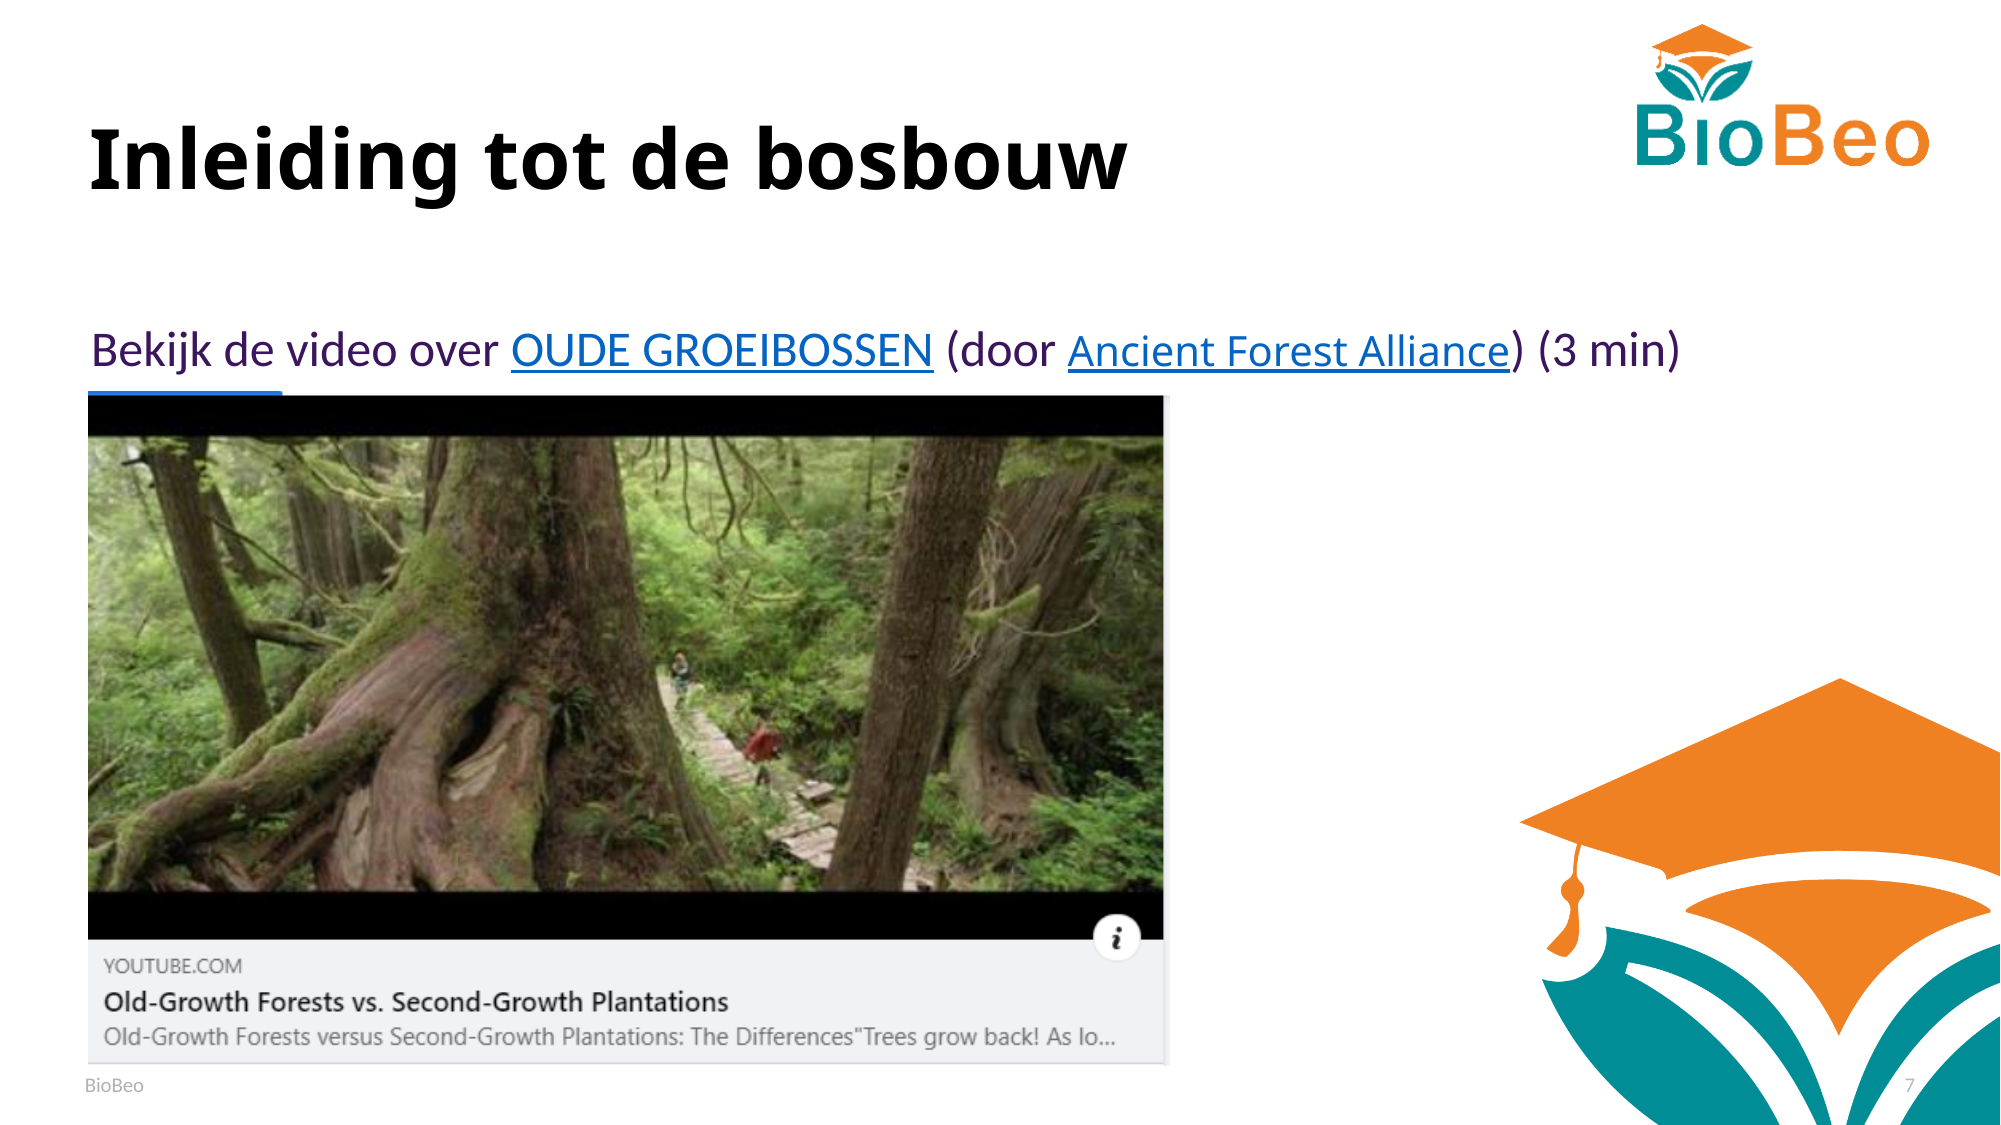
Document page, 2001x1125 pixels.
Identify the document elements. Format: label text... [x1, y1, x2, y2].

picture [1635, 22, 1931, 88]
slide_number 7 [1818, 1065, 1931, 1103]
picture [1478, 618, 2000, 1125]
footer BioBeo [69, 1065, 1805, 1103]
picture [88, 391, 1170, 1066]
subtitle Bekijk de video over OUDE GROEIBOSSEN (door Ancient Forest Alliance) (3 min) [74, 308, 1937, 392]
title Inleiding tot de bosbouw [74, 88, 1935, 237]
